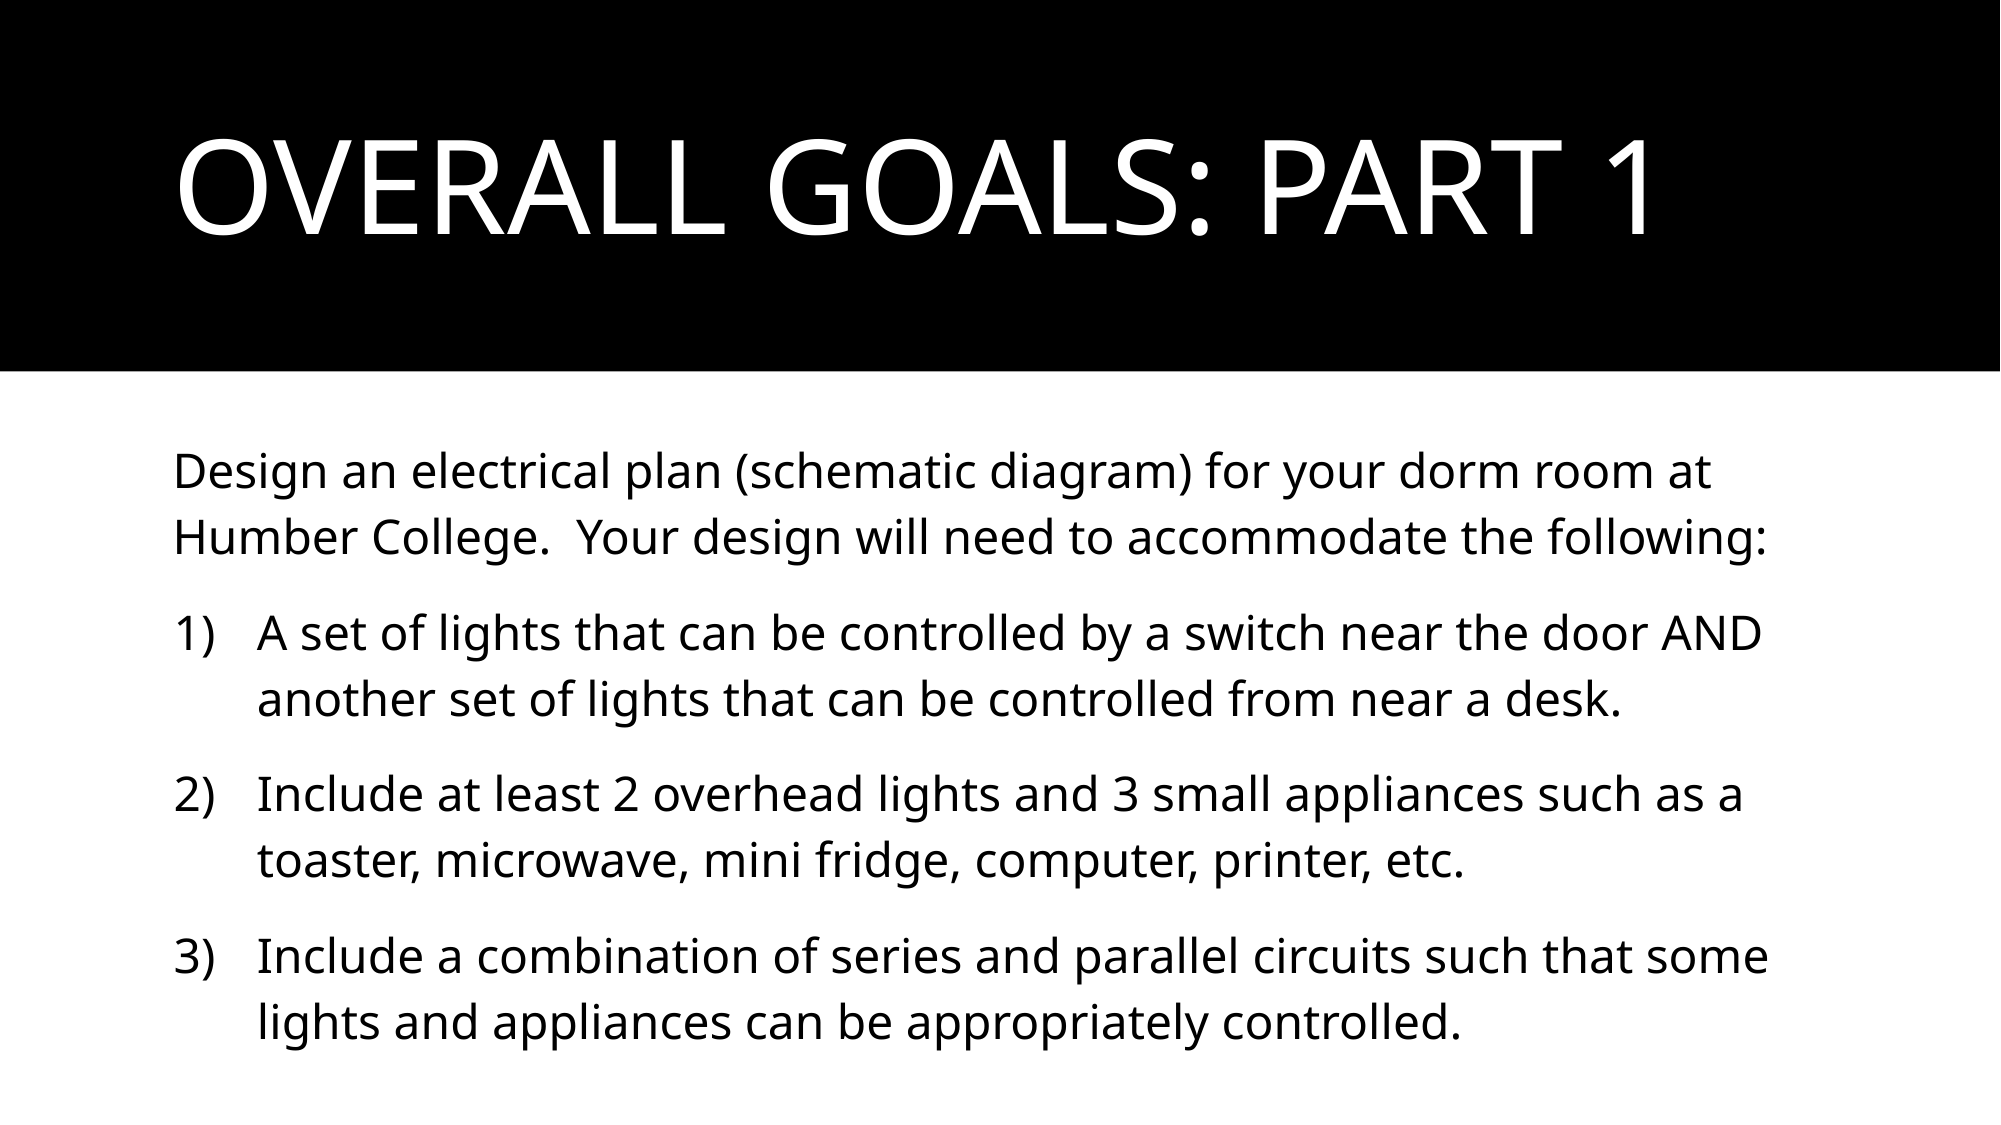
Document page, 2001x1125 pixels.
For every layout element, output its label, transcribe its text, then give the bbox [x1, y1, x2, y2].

title OVERALL GOALS: PART 1 [157, 52, 1842, 332]
list Design an electrical plan (schematic diagram) for your dorm room at Humber College. Your design will need to accommodate the following: A set of lights that can be controlled by a switch near the door AND another set of lights that can be controlled from near a desk. Include at least 2 overhead lights and 3 small appliances such as a toaster, microwave, mini fridge, computer, printer, etc. Include a combination of series and parallel circuits such that some lights and appliances can be appropriately controlled. [157, 424, 1842, 1074]
